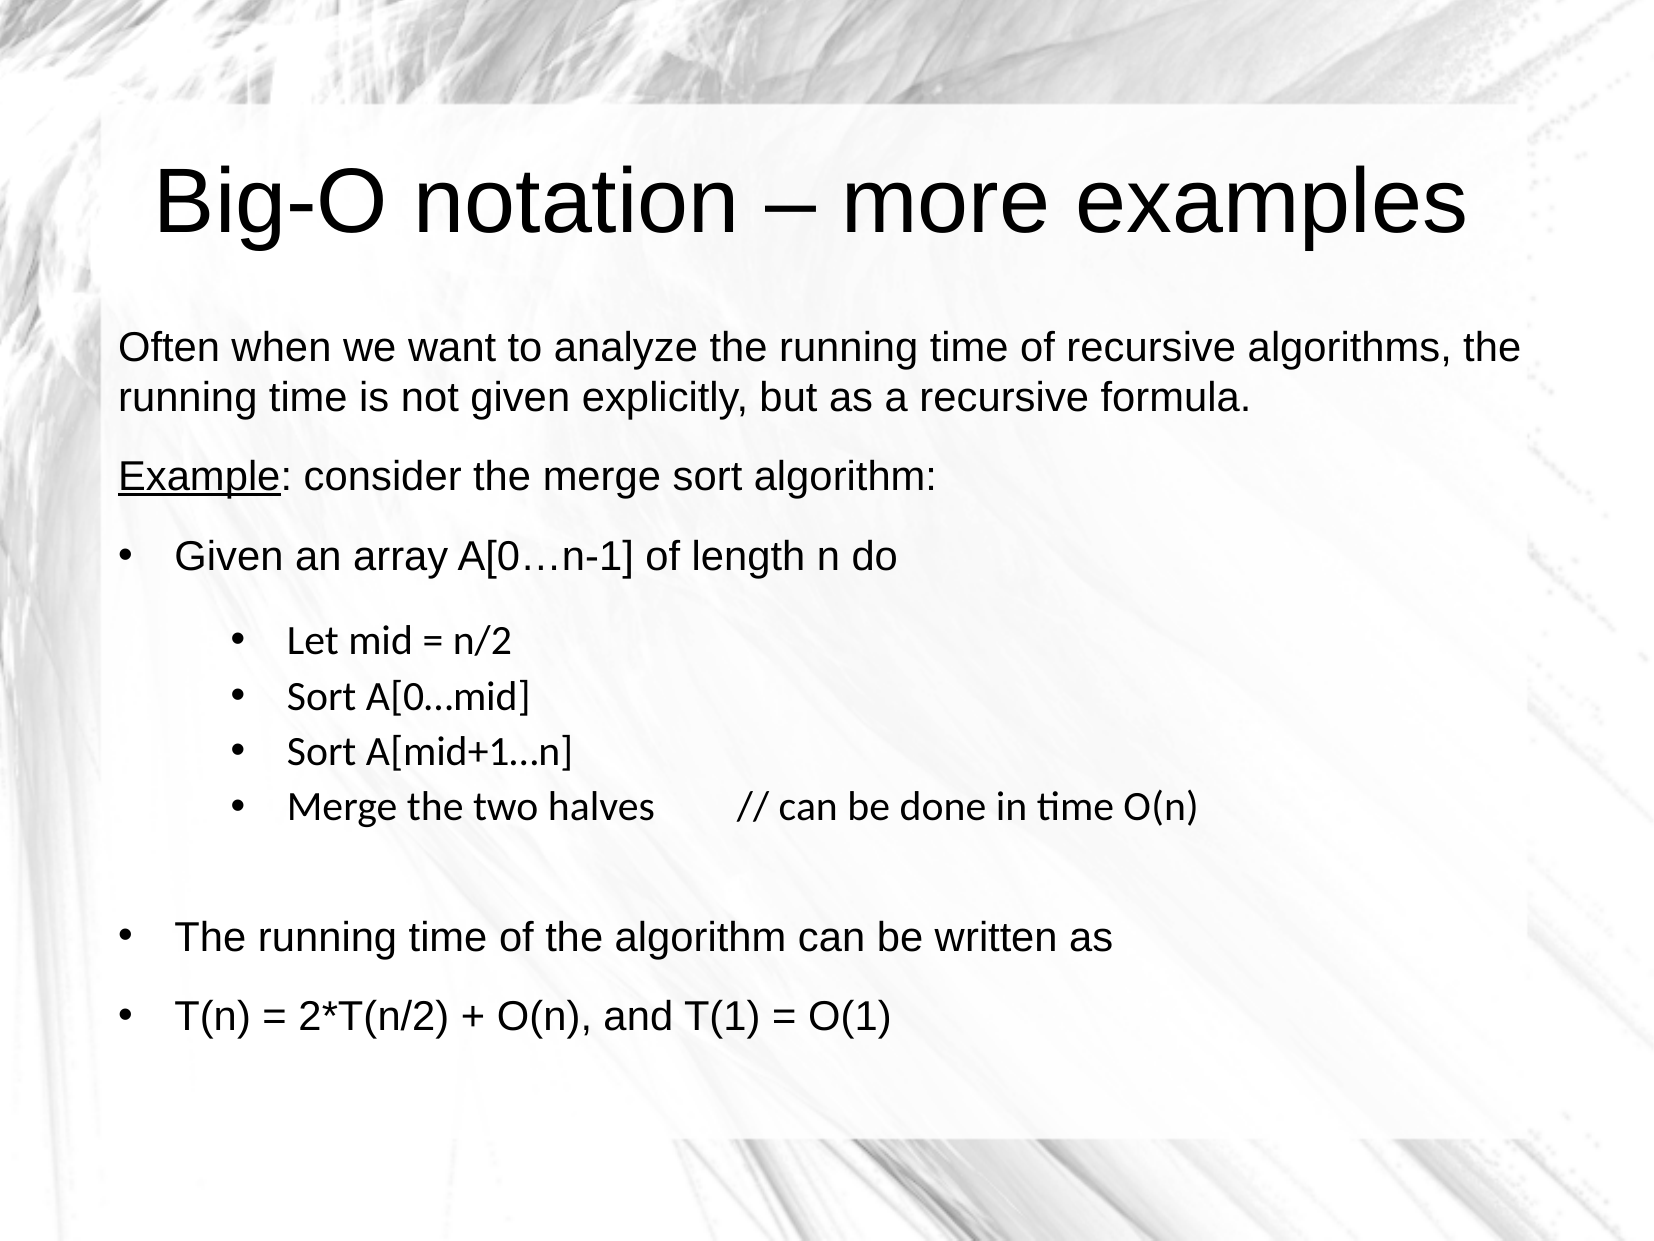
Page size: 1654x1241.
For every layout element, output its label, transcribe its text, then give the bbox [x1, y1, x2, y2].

title Big-O notation – more examples [118, 112, 1506, 281]
picture [0, 0, 1654, 1241]
list Often when we want to analyze the running time of recursive algorithms, the running time is not given explicitly, but as a recursive formula. Example: consider the merge sort algorithm: Given an array A[0…n-1] of length n do Let mid = n/2 Sort A[0…mid] Sort A[mid+1…n] Merge the two halves // can be done in time O(n) The running time of the algorithm can be written as T(n) = 2*T(n/2) + O(n), and T(1) = O(1) [118, 319, 1571, 1102]
